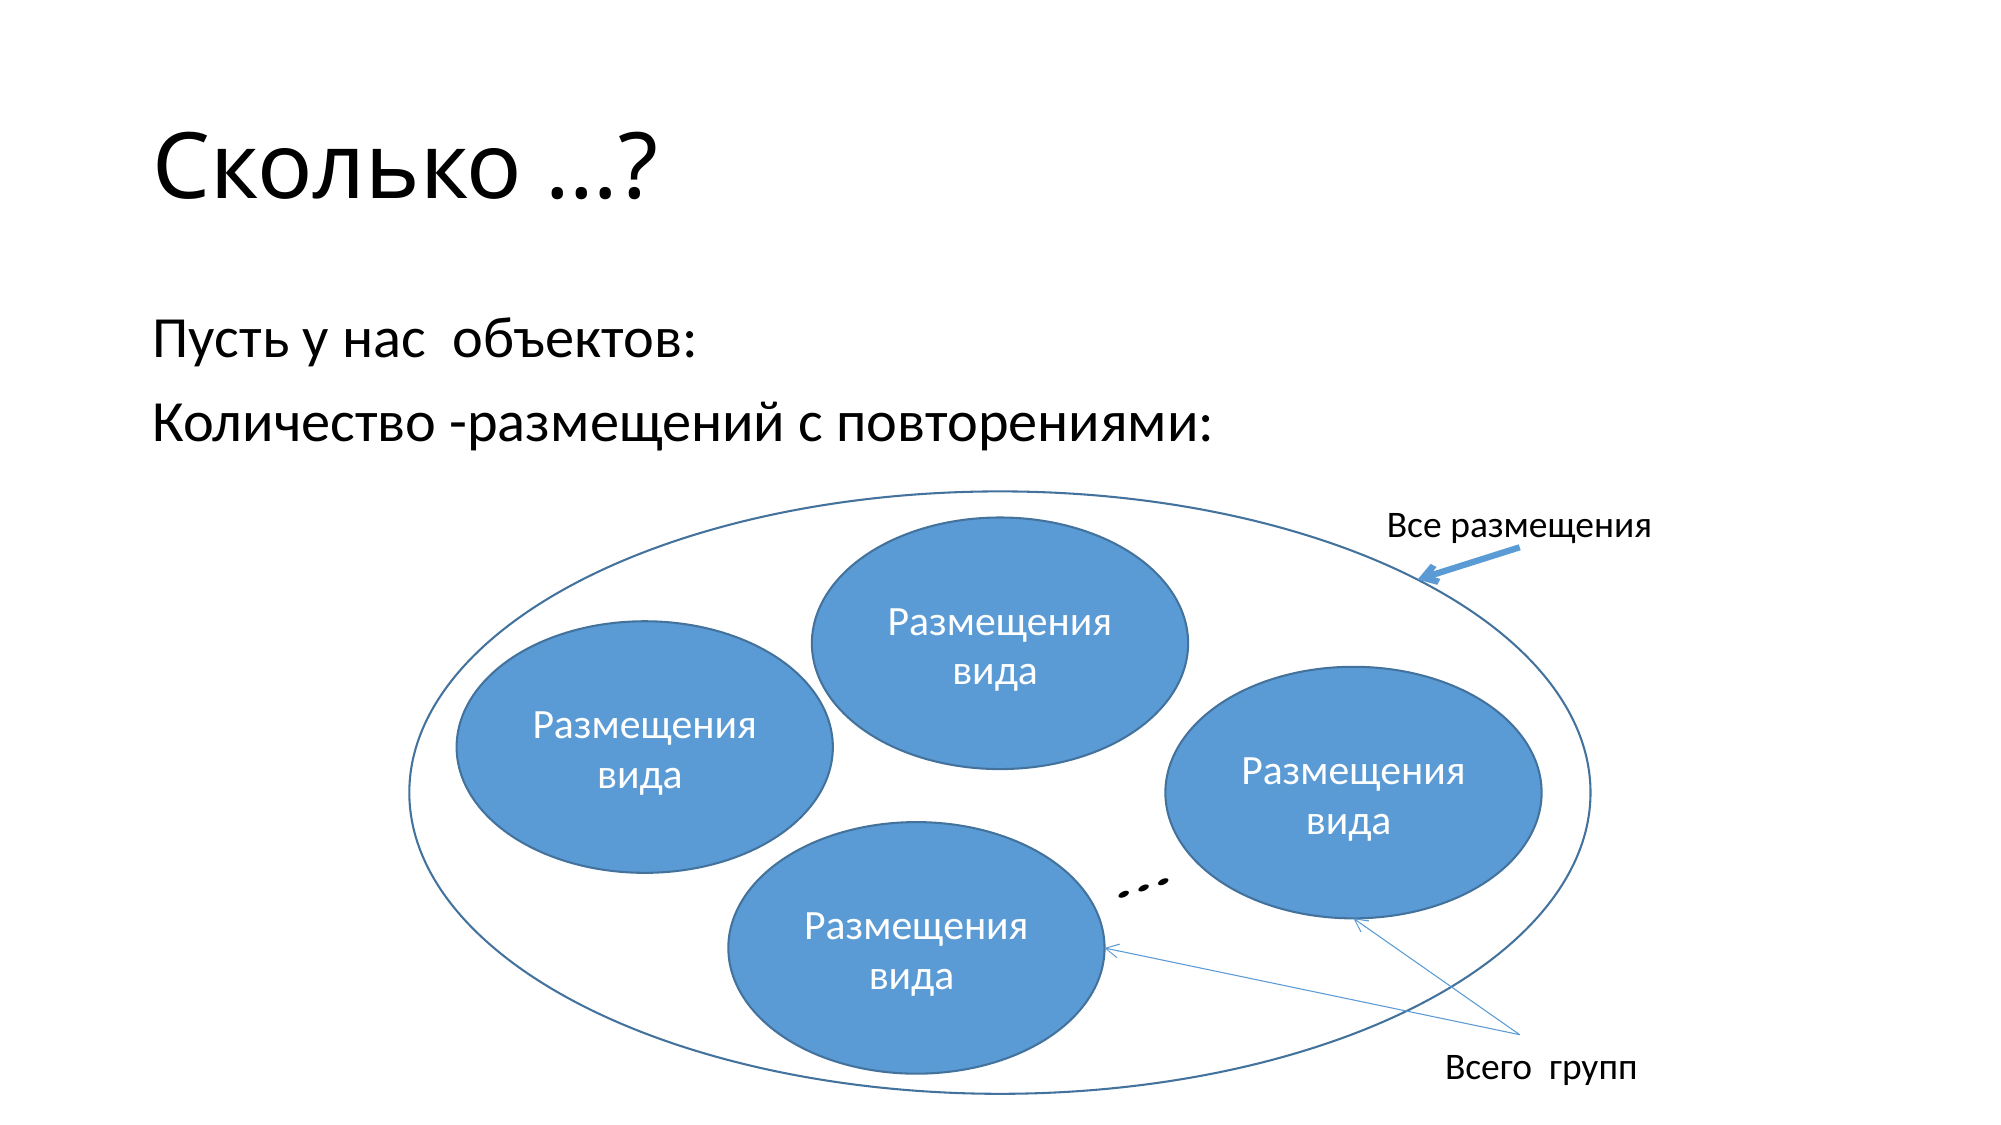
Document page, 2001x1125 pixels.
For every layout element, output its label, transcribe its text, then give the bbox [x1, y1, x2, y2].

title Сколько …? [137, 59, 1863, 278]
text_box Все размещения [1372, 492, 1668, 553]
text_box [1353, 918, 1520, 1035]
text_box [408, 490, 1592, 1095]
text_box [1104, 947, 1353, 1035]
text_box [1417, 547, 1520, 580]
